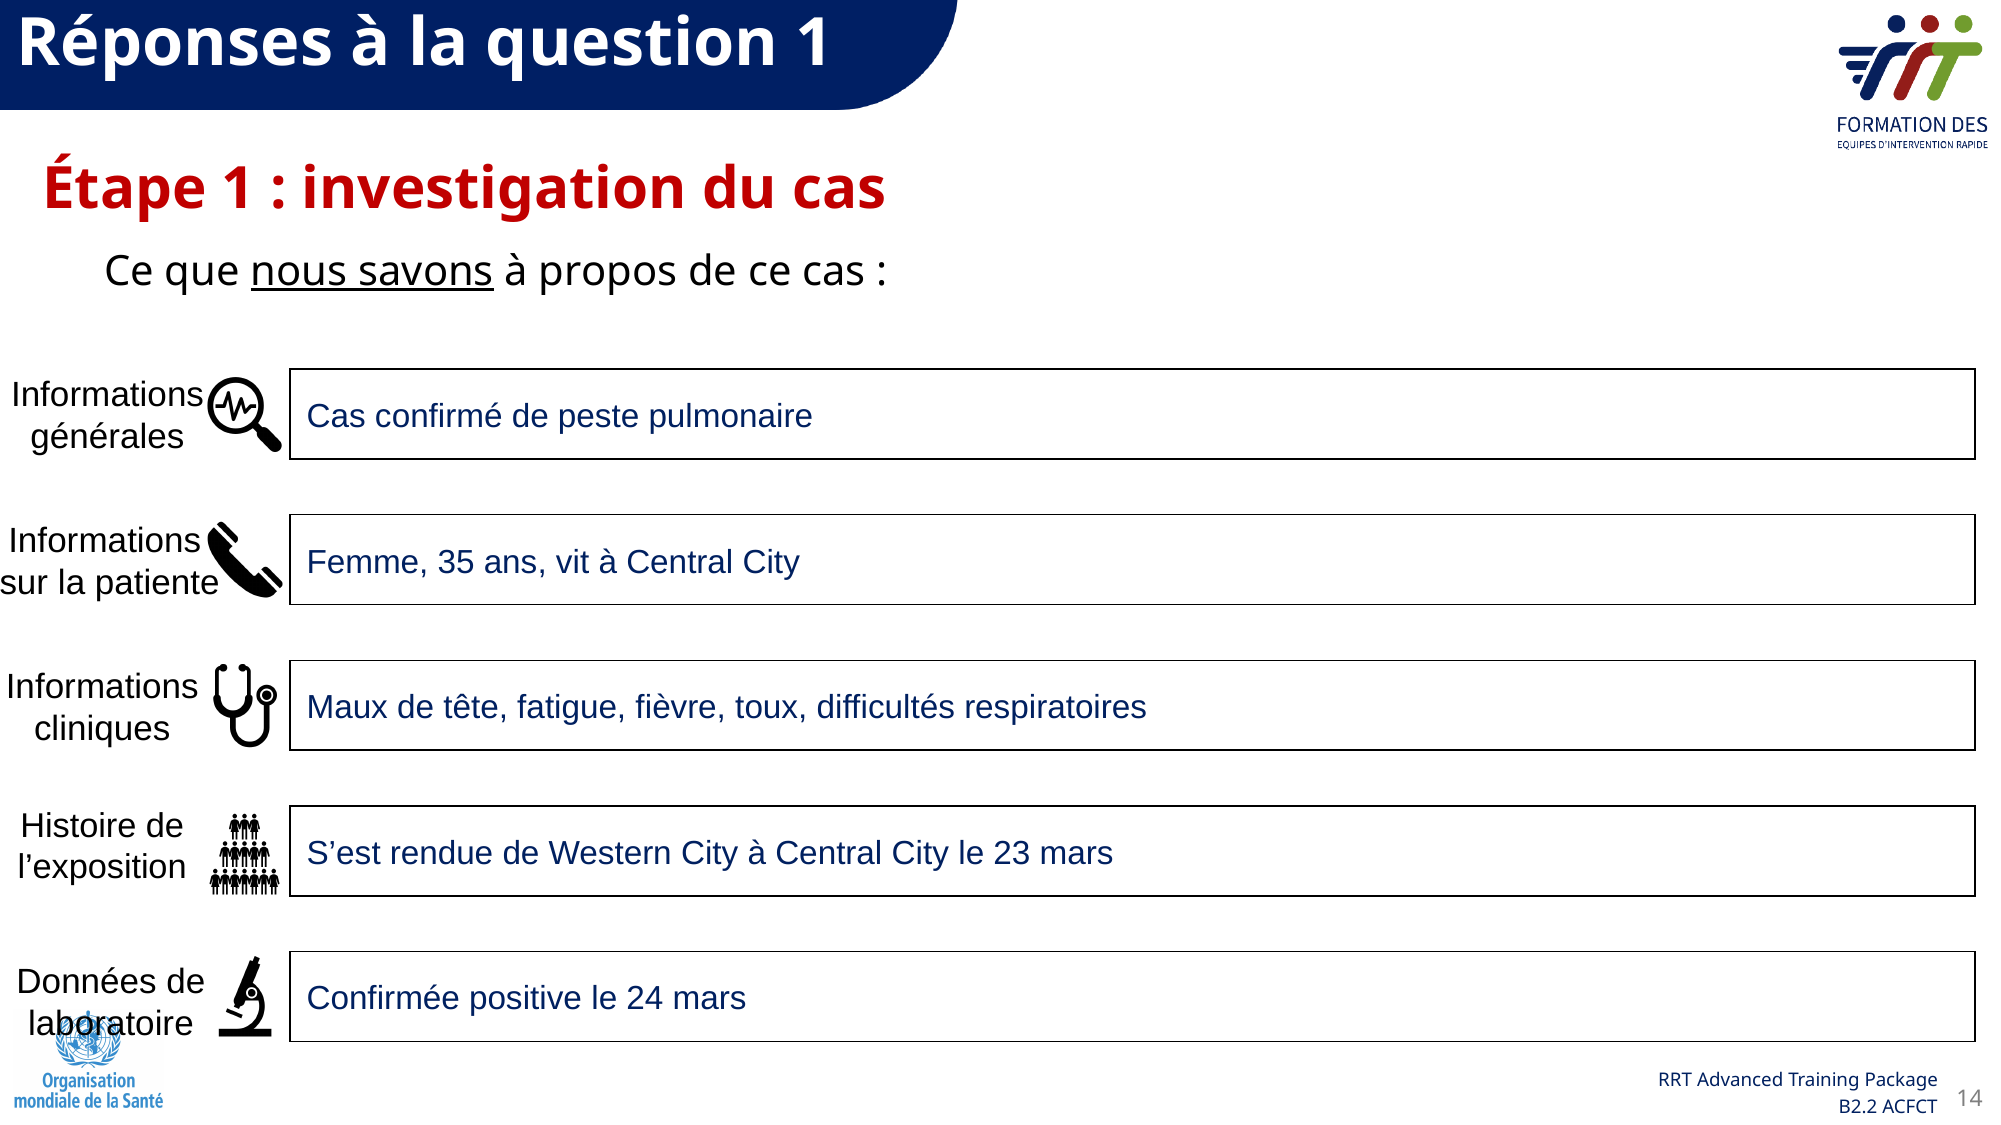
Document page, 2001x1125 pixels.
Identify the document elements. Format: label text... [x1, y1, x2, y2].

text_box Informations sur la patiente [0, 509, 248, 609]
picture [199, 514, 291, 605]
text_box Maux de tête, fatigue, fièvre, toux, difficultés respiratoires [291, 660, 1975, 751]
picture [201, 810, 287, 898]
text_box Ce que nous savons à propos de ce cas : [87, 212, 1925, 325]
picture [13, 1050, 164, 1109]
list Réponses à la question 1 [8, 0, 901, 100]
text_box Données de laboratoire [1, 950, 221, 1050]
text_box Informations générales [0, 364, 245, 463]
text_box Histoire de l’exposition [0, 795, 217, 894]
text_box Cas confirmé de peste pulmonaire [291, 369, 1975, 460]
picture [199, 660, 291, 751]
text_box Informations cliniques [0, 656, 240, 755]
picture [0, 0, 958, 110]
picture [199, 368, 291, 460]
picture [199, 951, 291, 1042]
text_box Femme, 35 ans, vit à Central City [291, 514, 1975, 605]
text_box Confirmée positive le 24 mars [291, 951, 1975, 1042]
text_box Étape 1 : investigation du cas [42, 150, 1680, 221]
text_box S’est rendue de Western City à Central City le 23 mars [290, 805, 1975, 896]
picture [1837, 14, 1988, 150]
